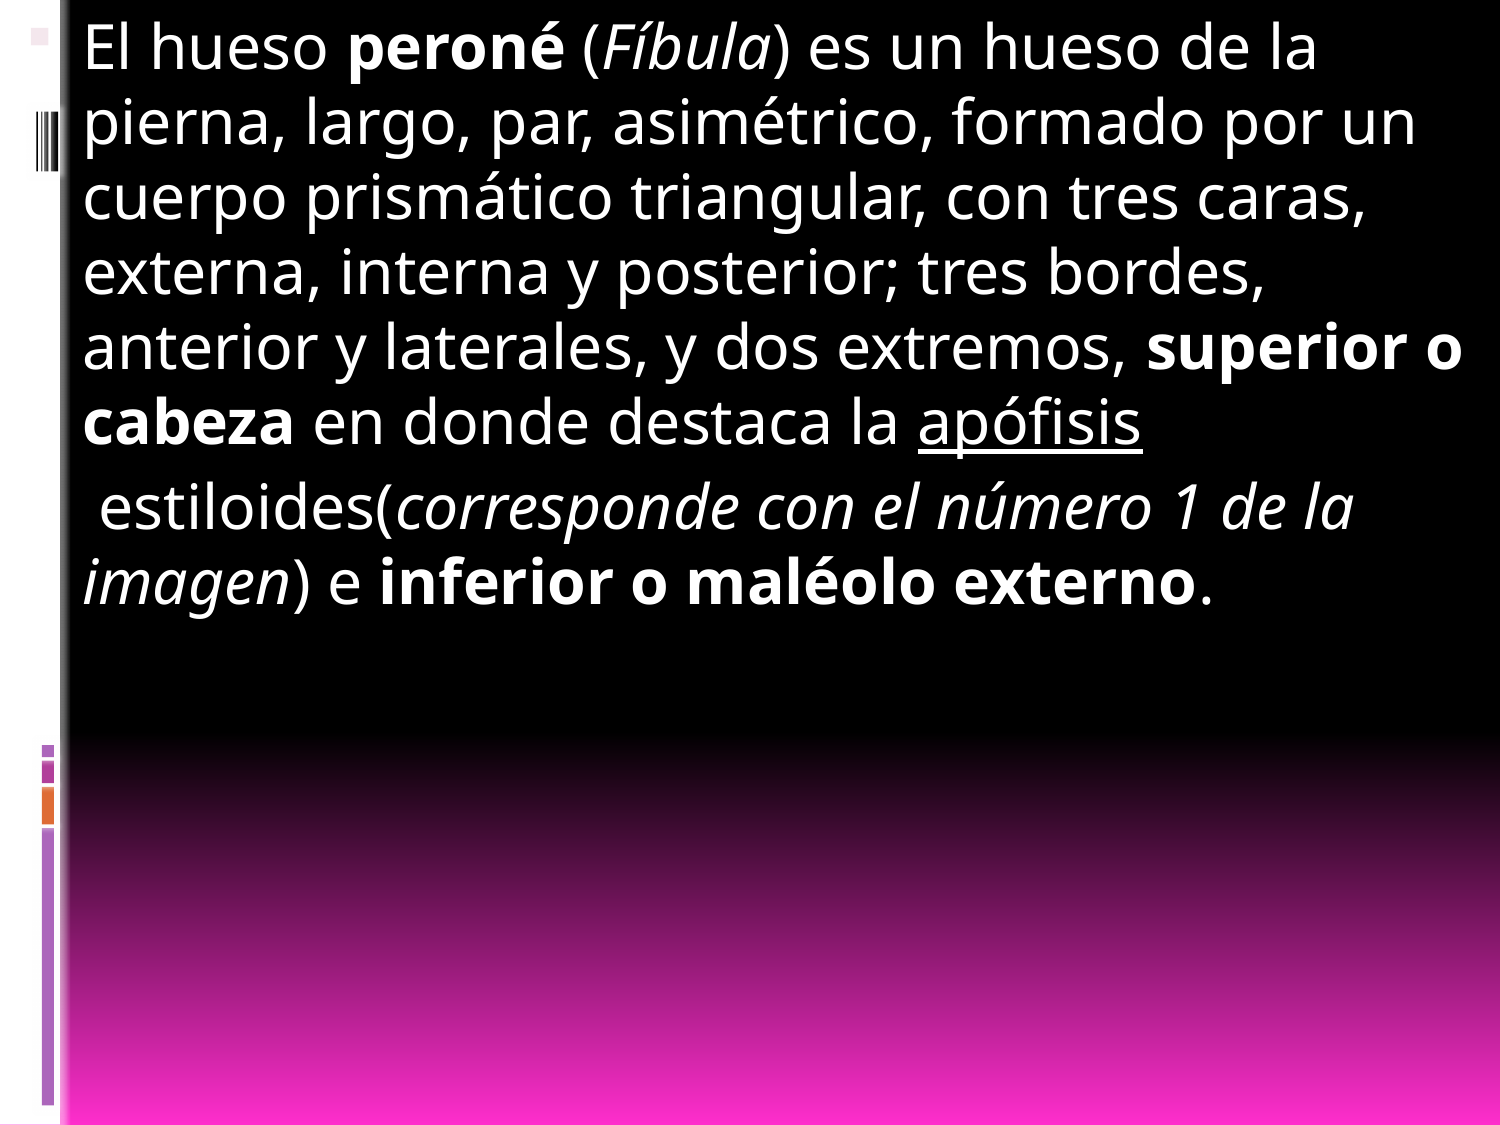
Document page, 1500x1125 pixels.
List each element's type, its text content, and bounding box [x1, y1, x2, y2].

list El hueso peroné (Fíbula) es un hueso de la pierna, largo, par, asimétrico, formado por un cuerpo prismático triangular, con tres caras, externa, interna y posterior; tres bordes, anterior y laterales, y dos extremos, superior o cabeza en donde destaca la apófisis estiloides(corresponde con el número 1 de la imagen) e inferior o maléolo externo. [0, 0, 1500, 1125]
